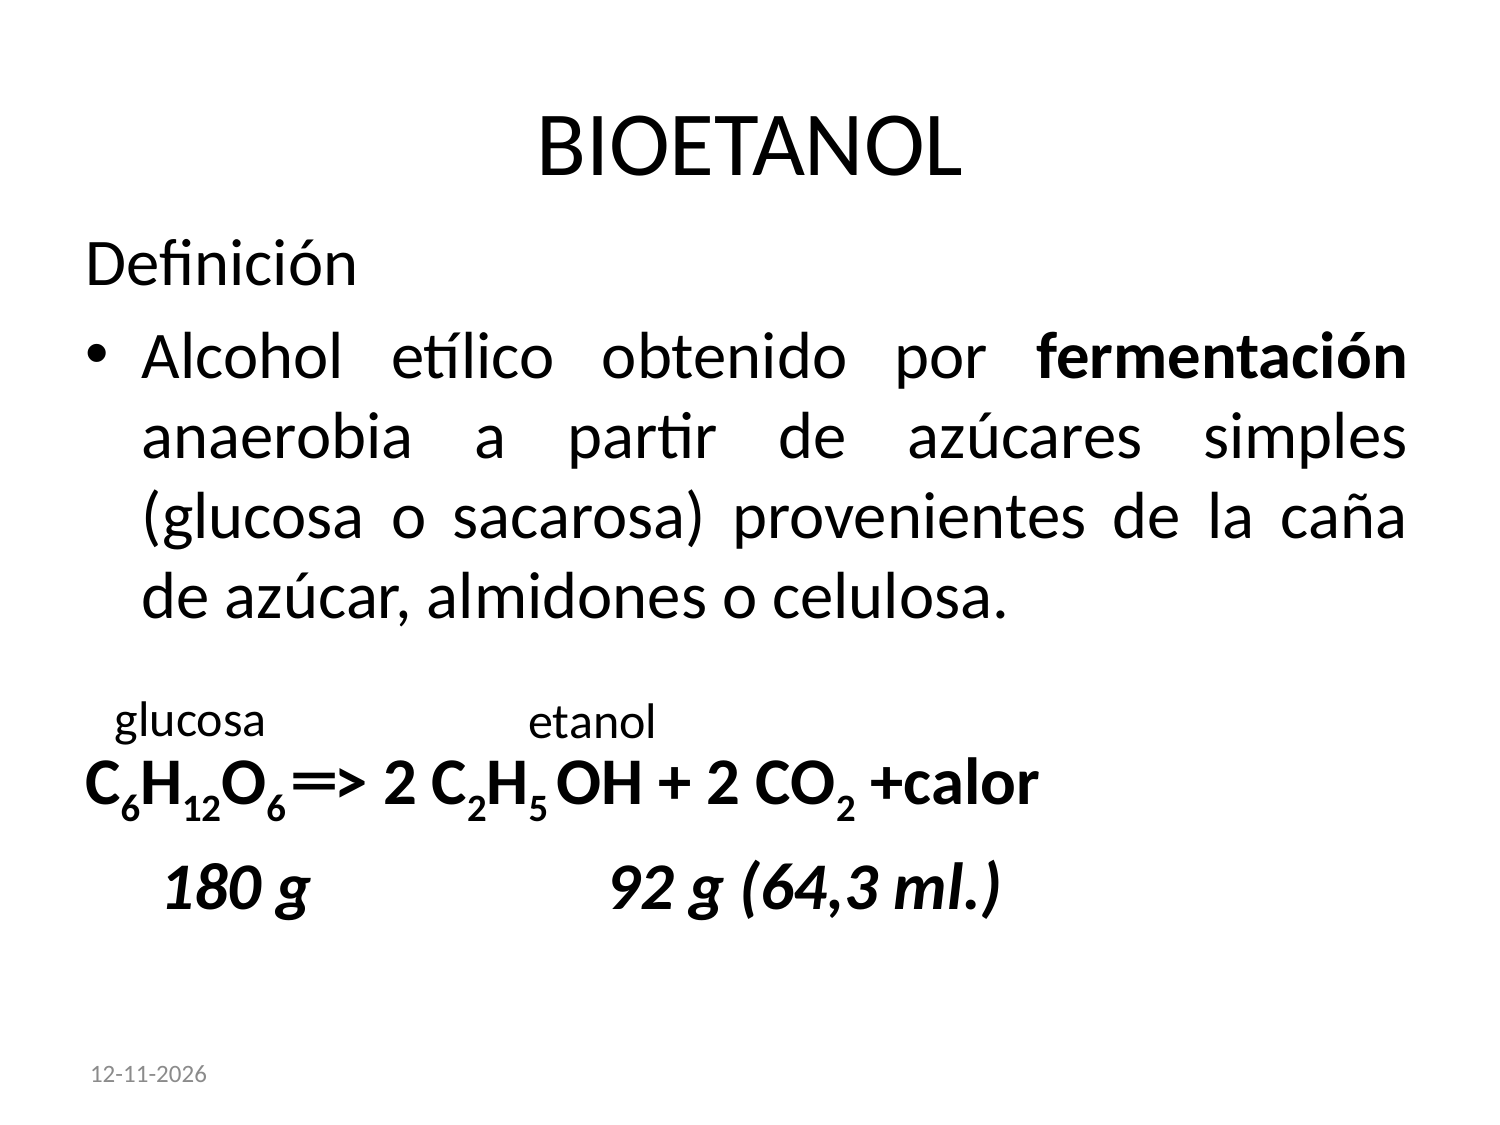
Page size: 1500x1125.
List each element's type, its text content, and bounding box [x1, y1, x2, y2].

text_box glucosa [100, 678, 384, 754]
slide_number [75, 1042, 425, 1103]
title BIOETANOL [75, 45, 1425, 233]
text_box etanol [513, 680, 821, 756]
list Definición Alcohol etílico obtenido por fermentación anaerobia a partir de azúcares simples (glucosa o sacarosa) provenientes de la caña de azúcar, almidones o celulosa. C6H12O6 ═> 2 C2H5 OH + 2 CO2 +calor 180 g 92 g (64,3 ml.) [70, 210, 1424, 1000]
